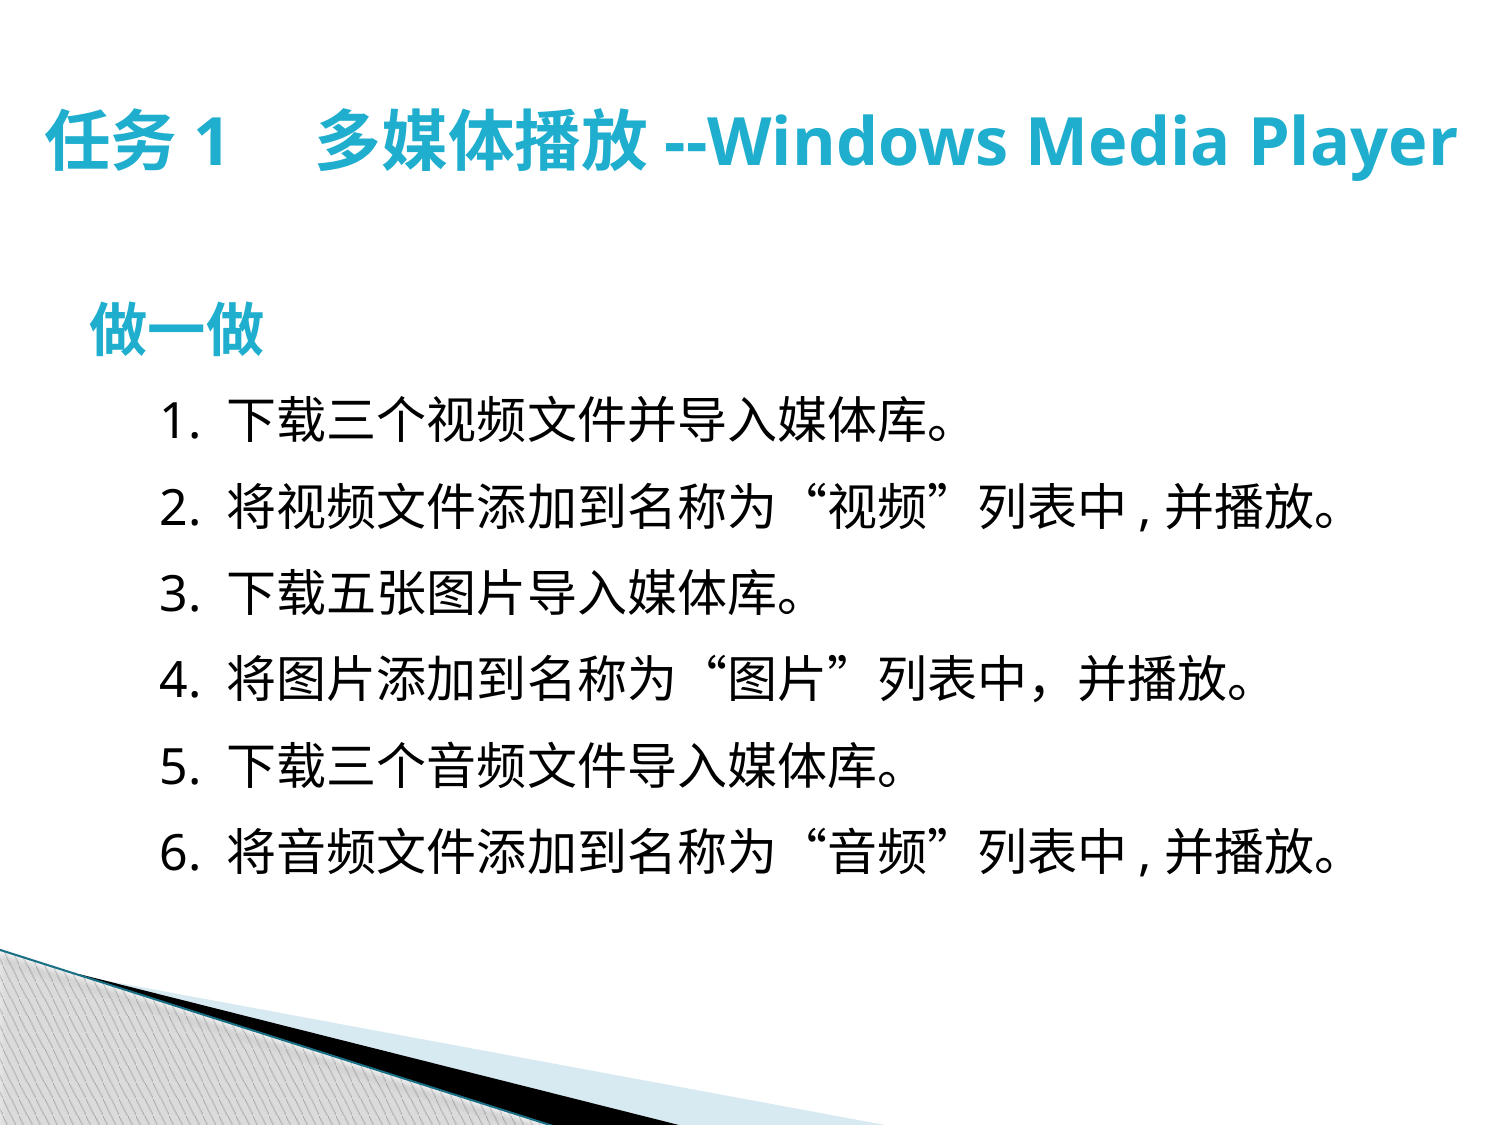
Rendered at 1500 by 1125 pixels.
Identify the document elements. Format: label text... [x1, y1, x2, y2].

title 任务1 多媒体播放--Windows Media Player [29, 45, 1500, 233]
list 做一做 1. 下载三个视频文件并导入媒体库。 2. 将视频文件添加到名称为“视频”列表中,并播放。 3. 下载五张图片导入媒体库。 4. 将图片添加到名称为“图片”列表中，并播放。 5. 下载三个音频文件导入媒体库。 6. 将音频文件添加到名称为“音频”列表中,并播放。 [75, 243, 1425, 1012]
